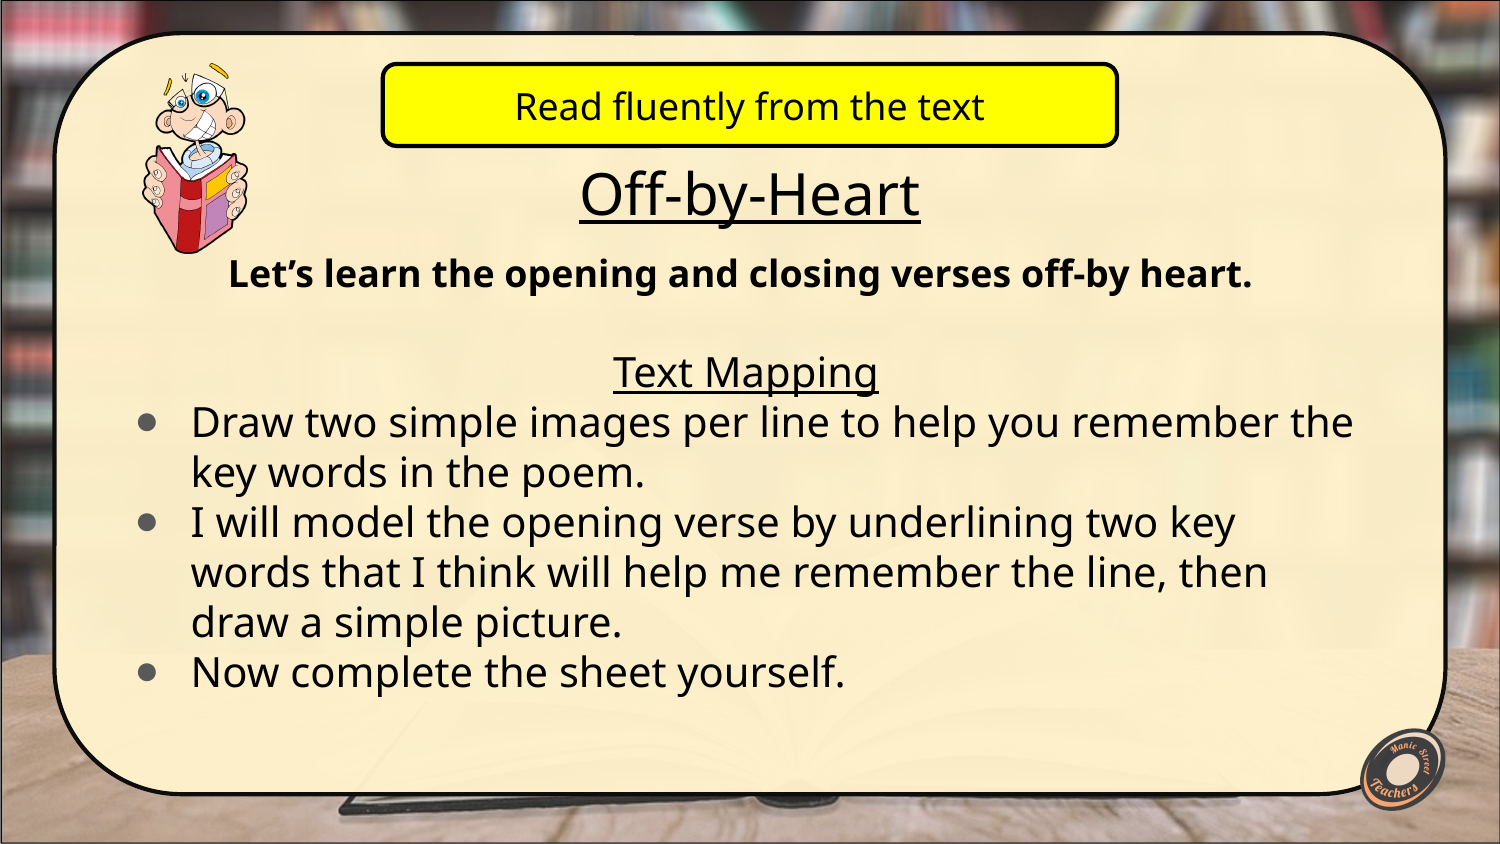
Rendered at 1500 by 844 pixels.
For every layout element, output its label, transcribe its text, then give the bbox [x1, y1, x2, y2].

title Off-by-Heart [318, 141, 1182, 235]
text_box Read fluently from the text [380, 61, 1120, 149]
picture [0, 0, 1500, 844]
list Let’s learn the opening and closing verses off-by heart. Text Mapping Draw two simple images per line to help you remember the key words in the poem. I will model the opening verse by underlining two key words that I think will help me remember the line, then draw a simple picture. Now complete the sheet yourself. [119, 235, 1373, 703]
text_box [52, 31, 1448, 797]
